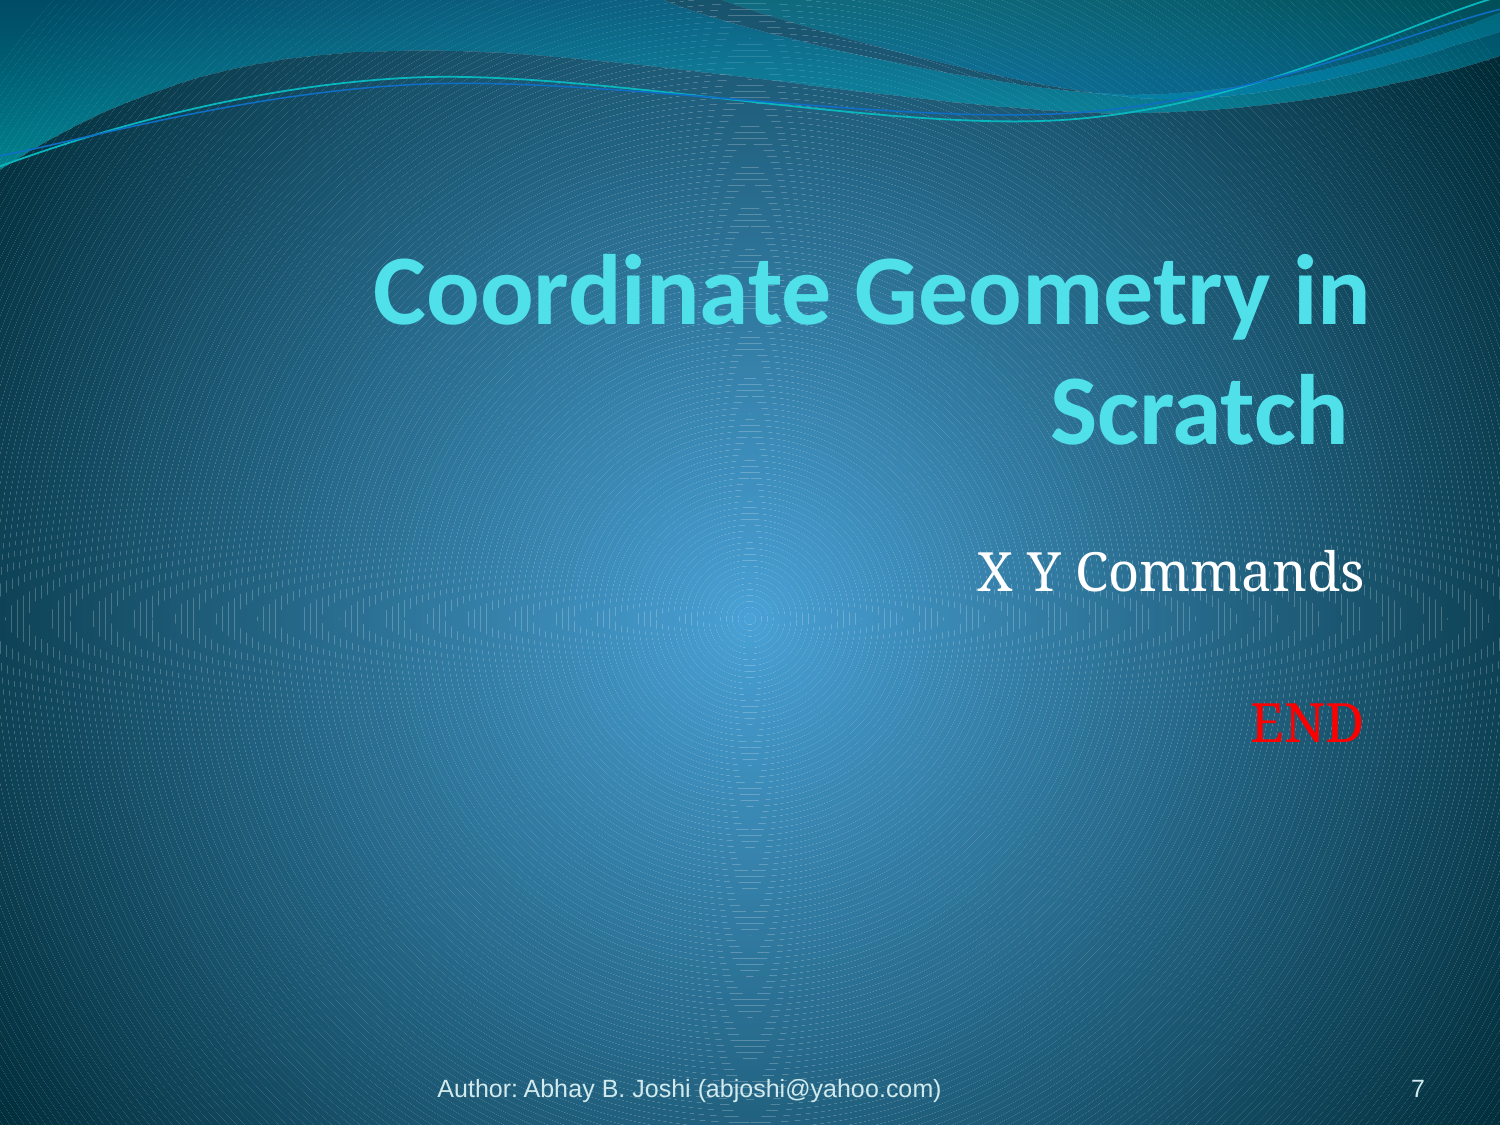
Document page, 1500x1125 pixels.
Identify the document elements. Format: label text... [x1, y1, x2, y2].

slide_number 7 [1299, 1042, 1425, 1103]
title Coordinate Geometry in Scratch [87, 224, 1376, 525]
footer Author: Abhay B. Joshi (abjoshi@yahoo.com) [437, 1042, 988, 1103]
subtitle X Y Commands END [87, 529, 1376, 818]
